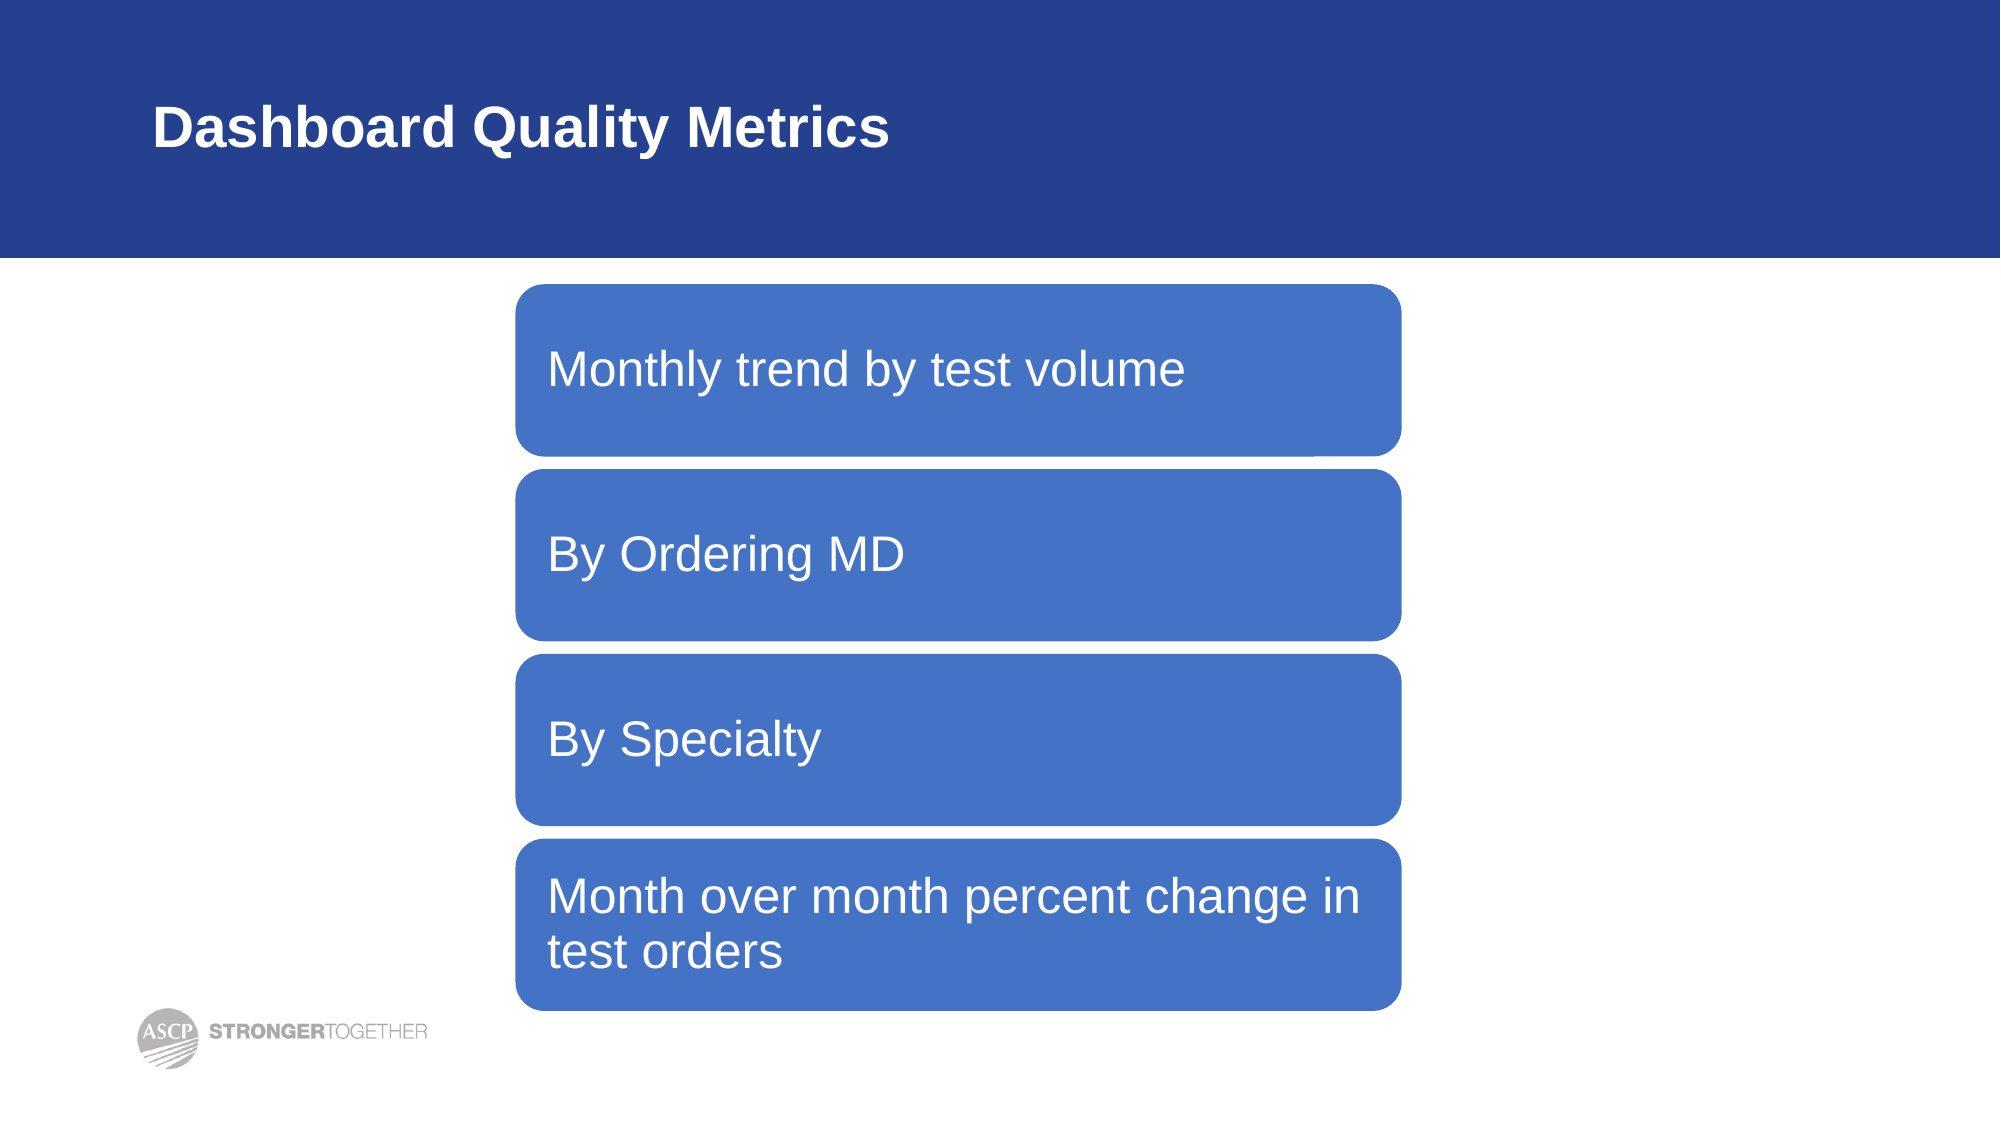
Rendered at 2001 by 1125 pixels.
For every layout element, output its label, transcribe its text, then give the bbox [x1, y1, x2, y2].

title Dashboard Quality Metrics [137, 20, 1863, 238]
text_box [515, 284, 1402, 1012]
picture [137, 1008, 427, 1069]
